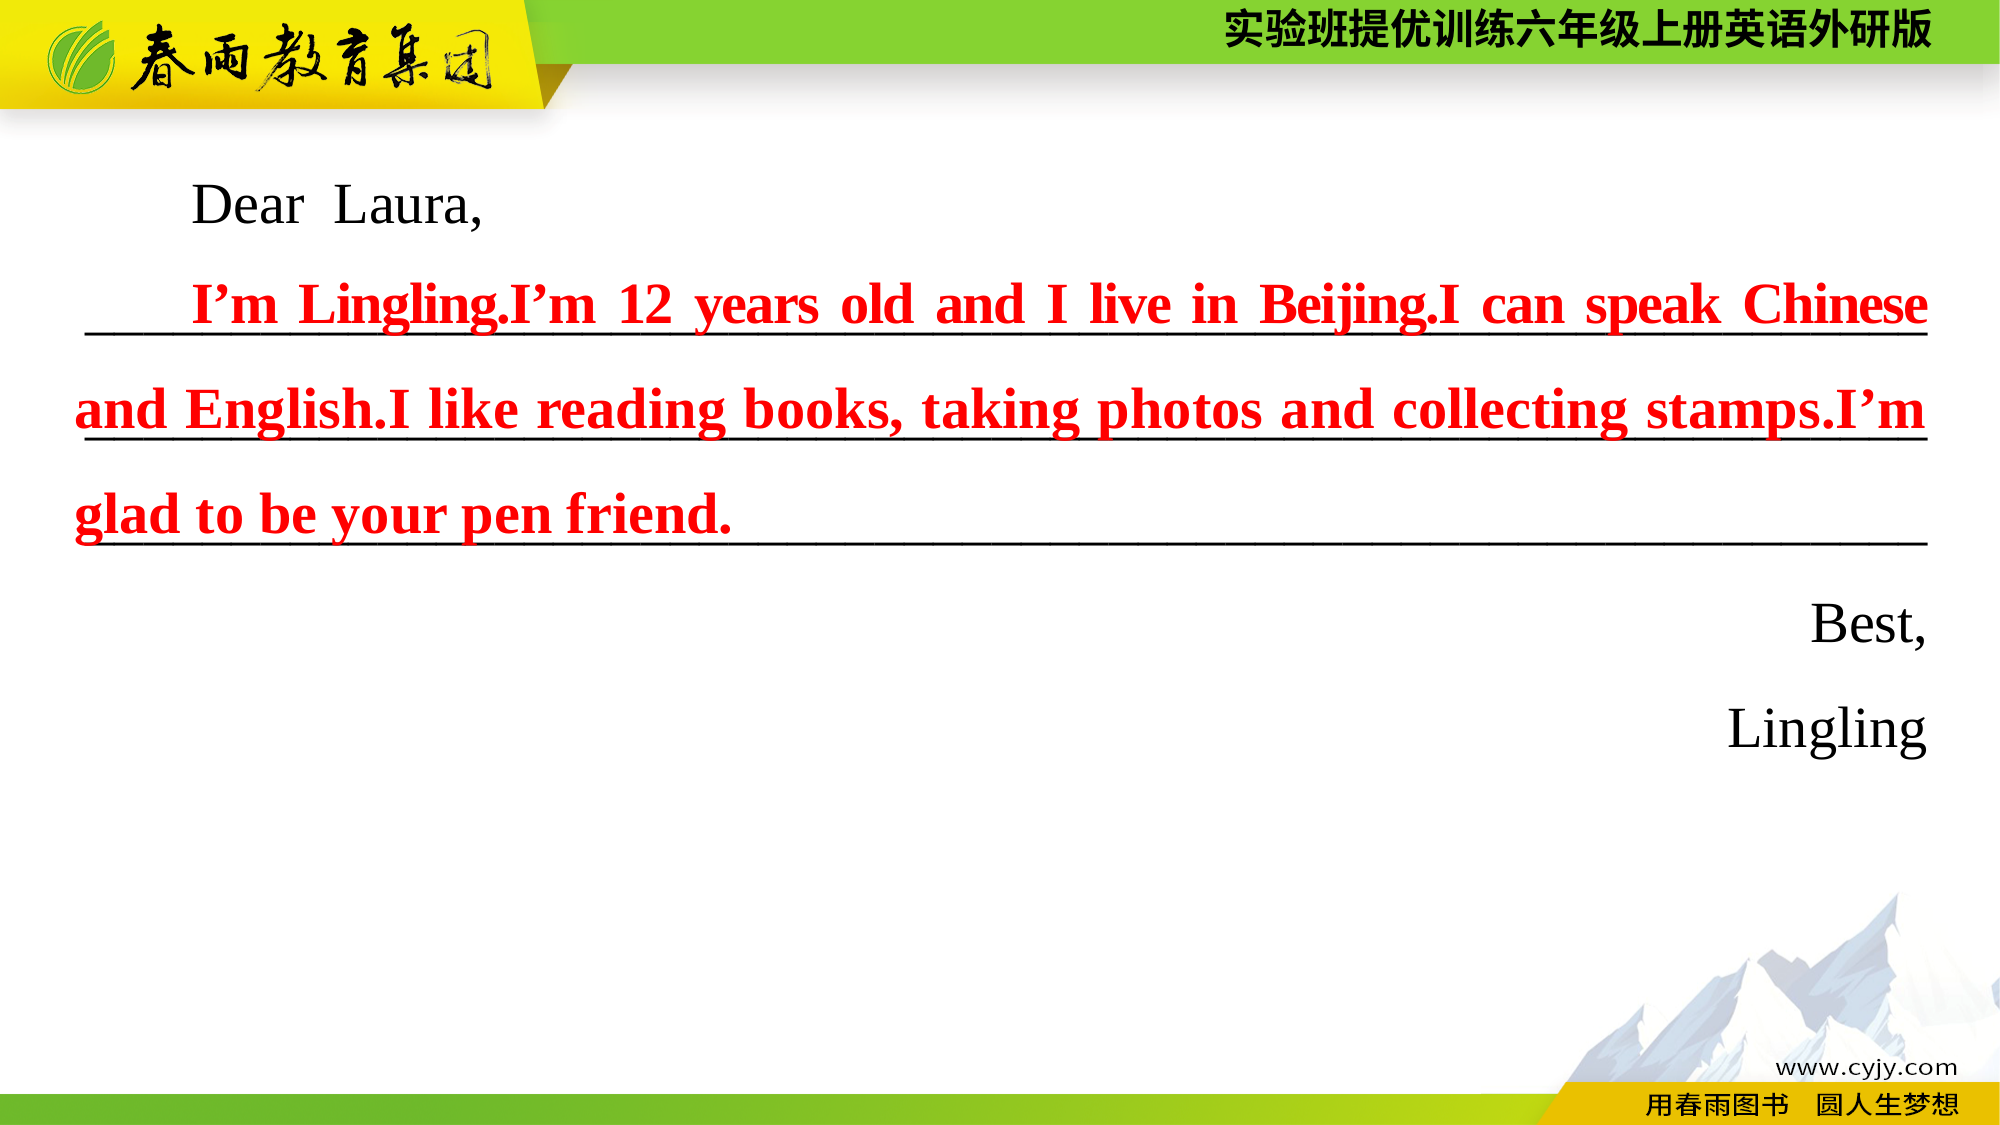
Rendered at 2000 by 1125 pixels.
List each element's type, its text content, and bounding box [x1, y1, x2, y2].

list Dear Laura, _____________________________________________________________________________________________________________________________________________________________________________________________Best, Lingling [59, 122, 1944, 222]
picture [0, 0, 2000, 1125]
text_box I’m Lingling.I’m 12 years old and I live in Beijing.I can speak Chinese and English.I like reading books, taking photos and collecting stamps.I’m glad to be your pen friend. [59, 222, 1944, 553]
list Dear Laura, _____________________________________________________________________________________________________________________________________________________________________________________________Best, Lingling [59, 553, 1944, 774]
